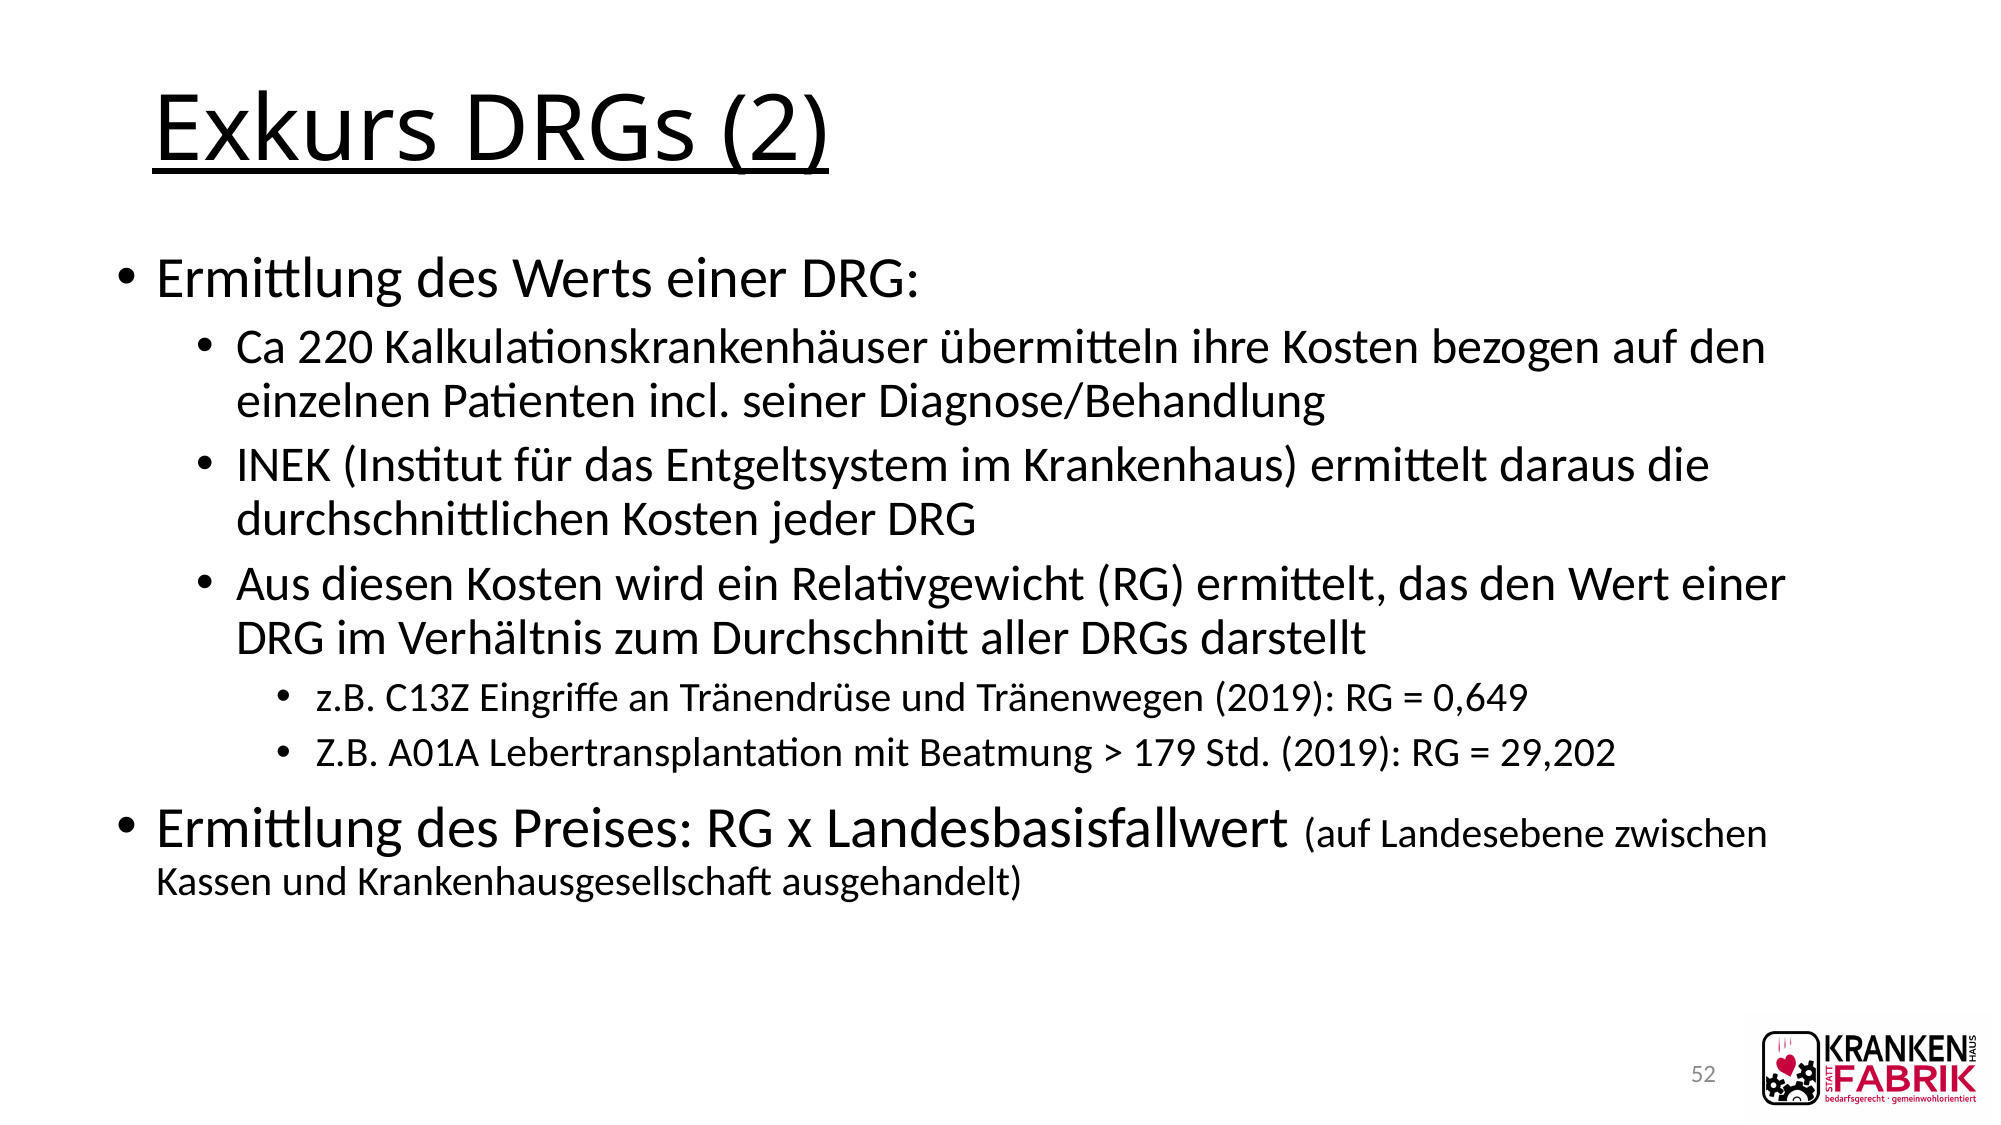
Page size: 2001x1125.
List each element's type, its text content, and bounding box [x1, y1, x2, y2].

title Exkurs DRGs (2) [137, 22, 1863, 239]
slide_number 52 [1281, 1042, 1731, 1103]
list Ermittlung des Werts einer DRG: Ca 220 Kalkulationskrankenhäuser übermitteln ihre Kosten bezogen auf den einzelnen Patienten incl. seiner Diagnose/Behandlung INEK (Institut für das Entgeltsystem im Krankenhaus) ermittelt daraus die durchschnittlichen Kosten jeder DRG Aus diesen Kosten wird ein Relativgewicht (RG) ermittelt, das den Wert einer DRG im Verhältnis zum Durchschnitt aller DRGs darstellt z.B. C13Z Eingriffe an Tränendrüse und Tränenwegen (2019): RG = 0,649 Z.B. A01A Lebertransplantation mit Beatmung > 179 Std. (2019): RG = 29,202 Ermittlung des Preises: RG x Landesbasisfallwert (auf Landesebene zwischen Kassen und Krankenhausgesellschaft ausgehandelt) [101, 239, 1863, 1014]
picture [1744, 1013, 1994, 1123]
